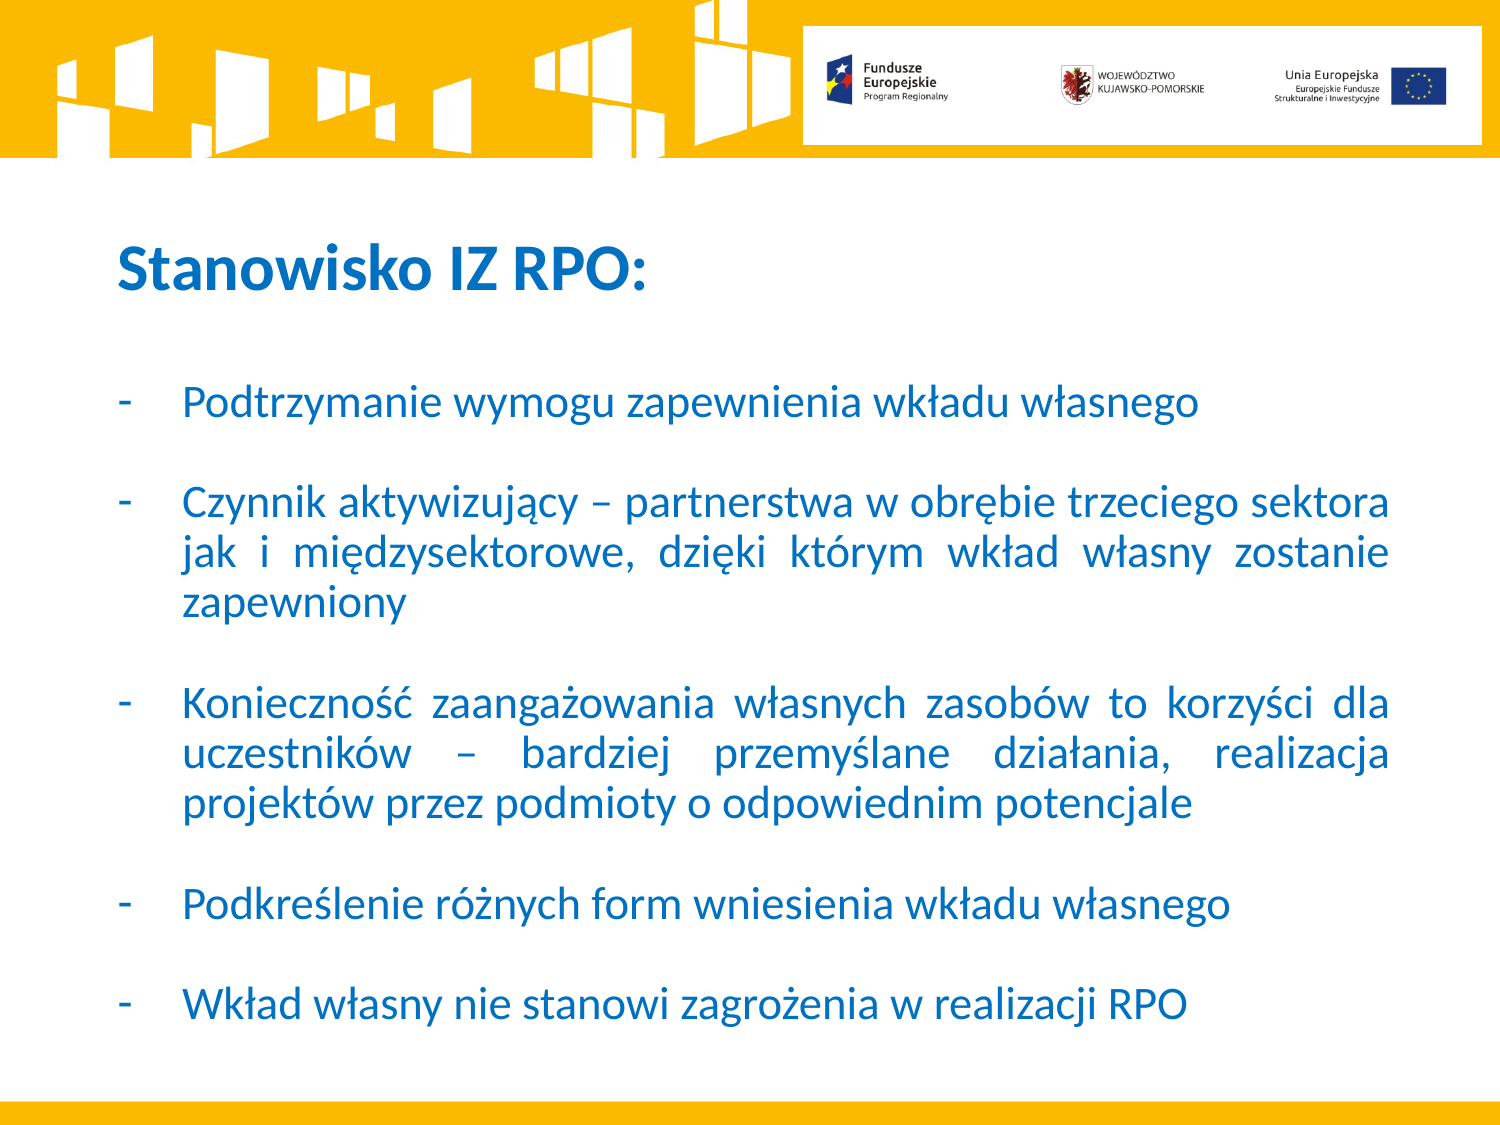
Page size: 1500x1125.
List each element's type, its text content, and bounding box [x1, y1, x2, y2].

list Stanowisko IZ RPO: Podtrzymanie wymogu zapewnienia wkładu własnego Czynnik aktywizujący – partnerstwa w obrębie trzeciego sektora jak i międzysektorowe, dzięki którym wkład własny zostanie zapewniony Konieczność zaangażowania własnych zasobów to korzyści dla uczestników – bardziej przemyślane działania, realizacja projektów przez podmioty o odpowiednim potencjale Podkreślenie różnych form wniesienia wkładu własnego Wkład własny nie stanowi zagrożenia w realizacji RPO [102, 225, 1407, 1056]
picture [0, 0, 1500, 1125]
